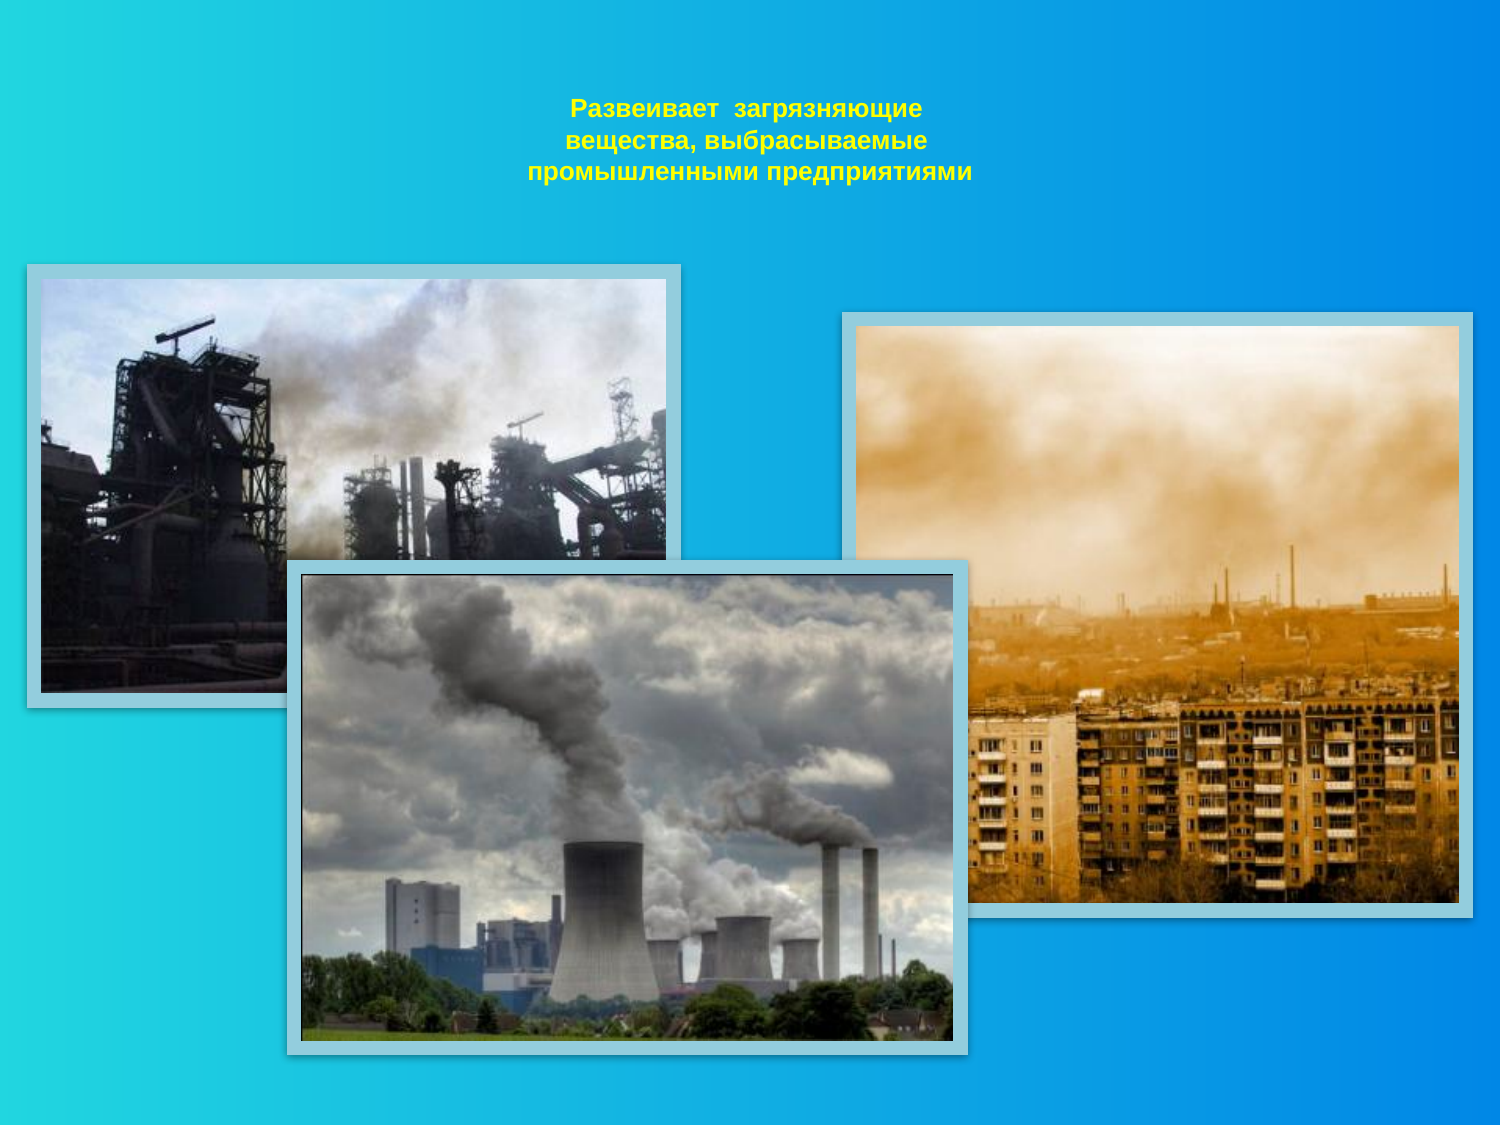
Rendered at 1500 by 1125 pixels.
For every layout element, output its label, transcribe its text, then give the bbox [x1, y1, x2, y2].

title Развеивает загрязняющие вещества, выбрасываемые промышленными предприятиями [75, 45, 1425, 233]
picture [41, 278, 1459, 1041]
